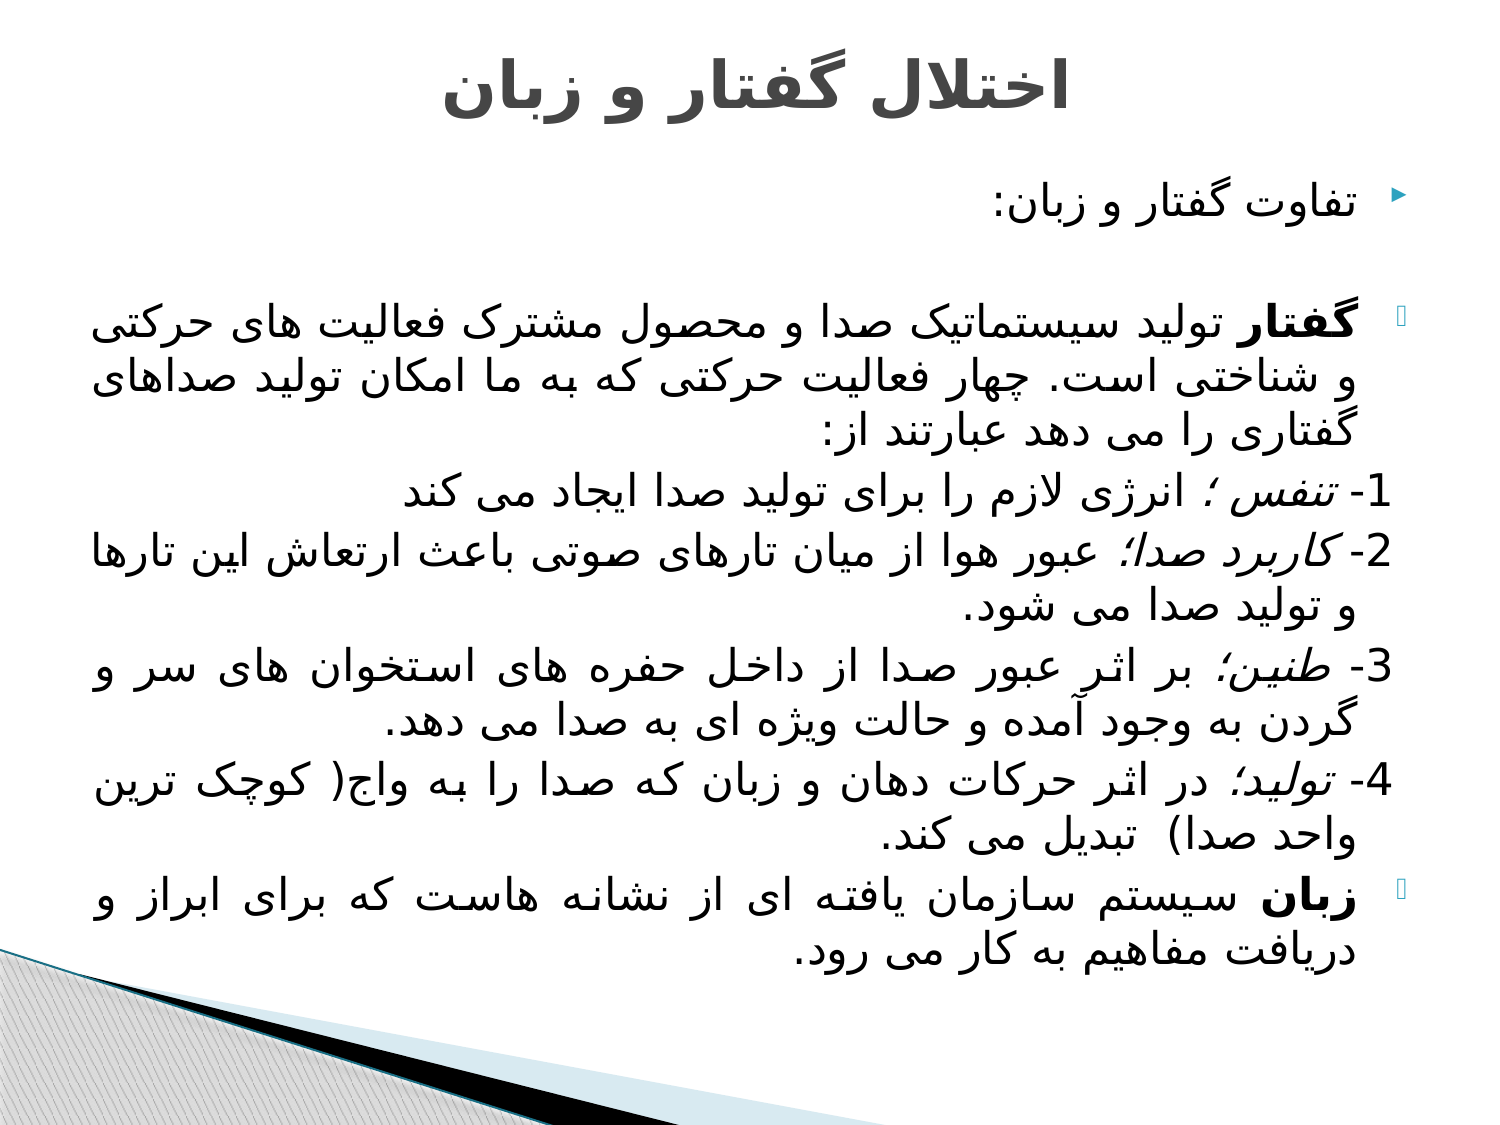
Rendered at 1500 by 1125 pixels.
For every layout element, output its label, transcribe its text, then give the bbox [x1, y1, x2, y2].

title اختلال گفتار و زبان [82, 35, 1432, 129]
list تفاوت گفتار و زبان: گفتار تولید سیستماتیک صدا و محصول مشترک فعالیت های حرکتی و شناختی است. چهار فعالیت حرکتی که به ما امکان تولید صداهای گفتاری را می دهد عبارتند از: 1- تنفس ؛ انرژی لازم را برای تولید صدا ایجاد می کند 2- کاربرد صدا؛ عبور هوا از میان تارهای صوتی باعث ارتعاش این تارها و تولید صدا می شود. 3- طنین؛ بر اثر عبور صدا از داخل حفره های استخوان های سر و گردن به وجود آمده و حالت ویژه ای به صدا می دهد. 4- تولید؛ در اثر حرکات دهان و زبان که صدا را به واج( کوچک ترین واحد صدا) تبدیل می کند. زبان سیستم سازمان یافته ای از نشانه هاست که برای ابراز و دریافت مفاهیم به کار می رود. [75, 164, 1425, 986]
